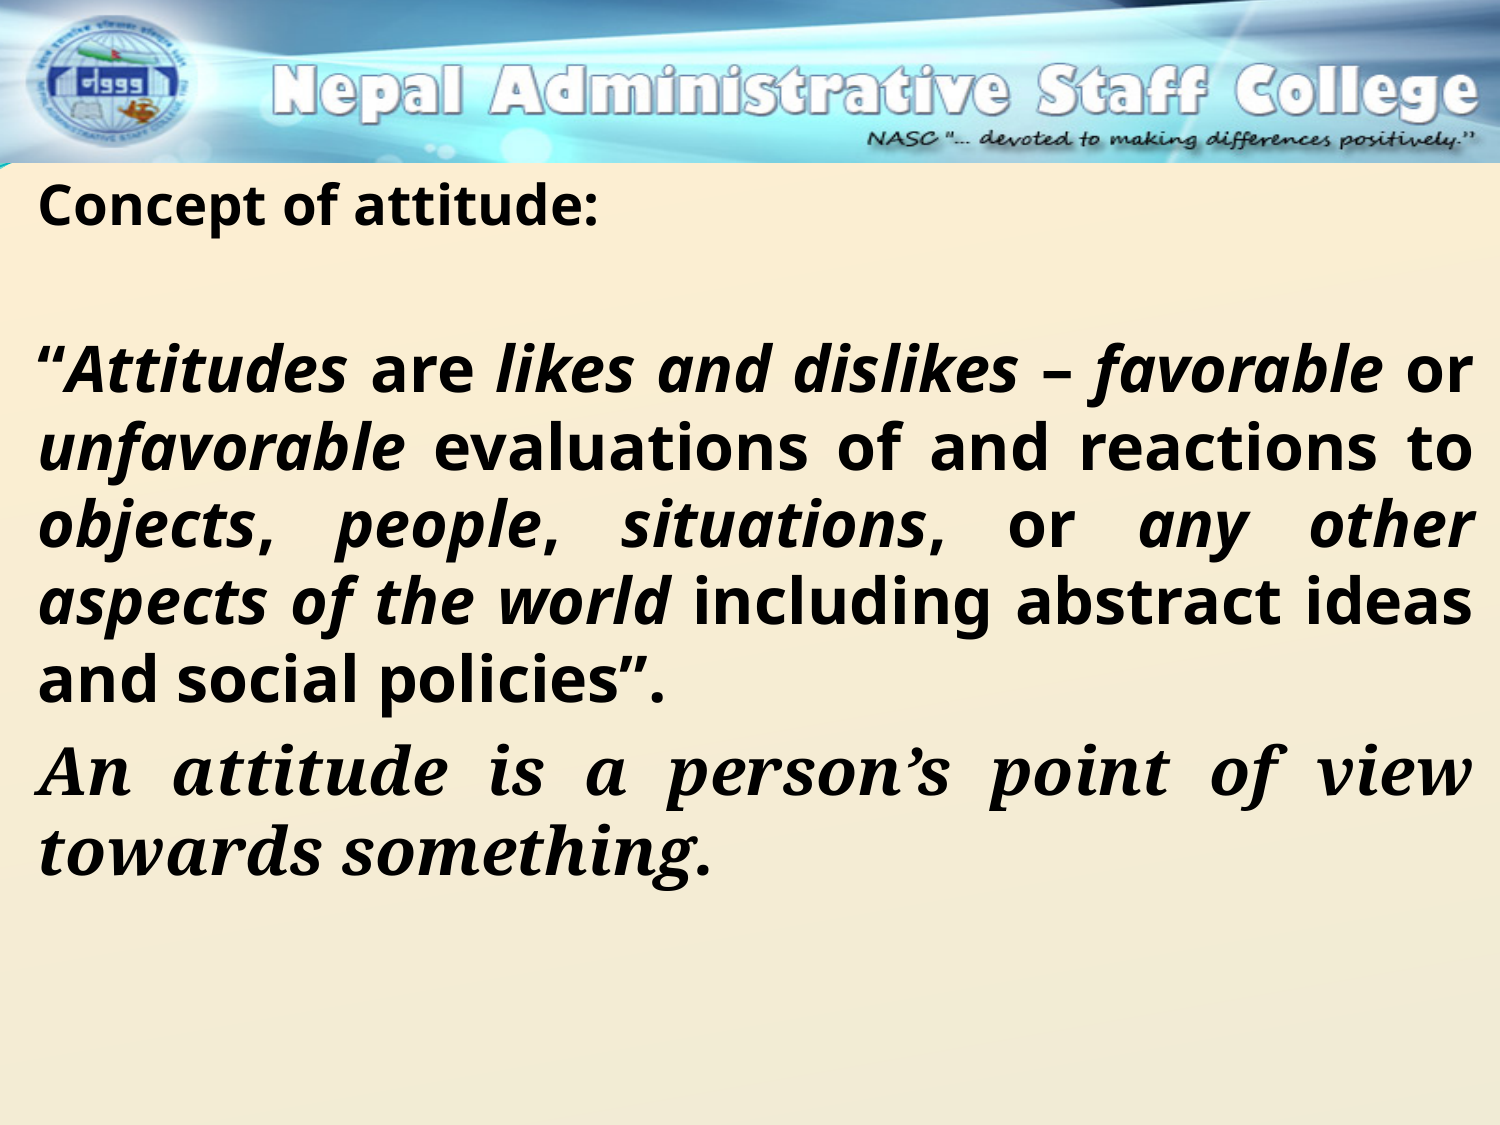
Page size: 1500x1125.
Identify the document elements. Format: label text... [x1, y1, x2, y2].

text_box Concept of attitude: “Attitudes are likes and dislikes – favorable or unfavorable evaluations of and reactions to objects, people, situations, or any other aspects of the world including abstract ideas and social policies”. An attitude is a person’s point of view towards something. [24, 162, 1488, 1096]
text_box [341, 92, 1388, 144]
picture [0, 0, 1500, 163]
